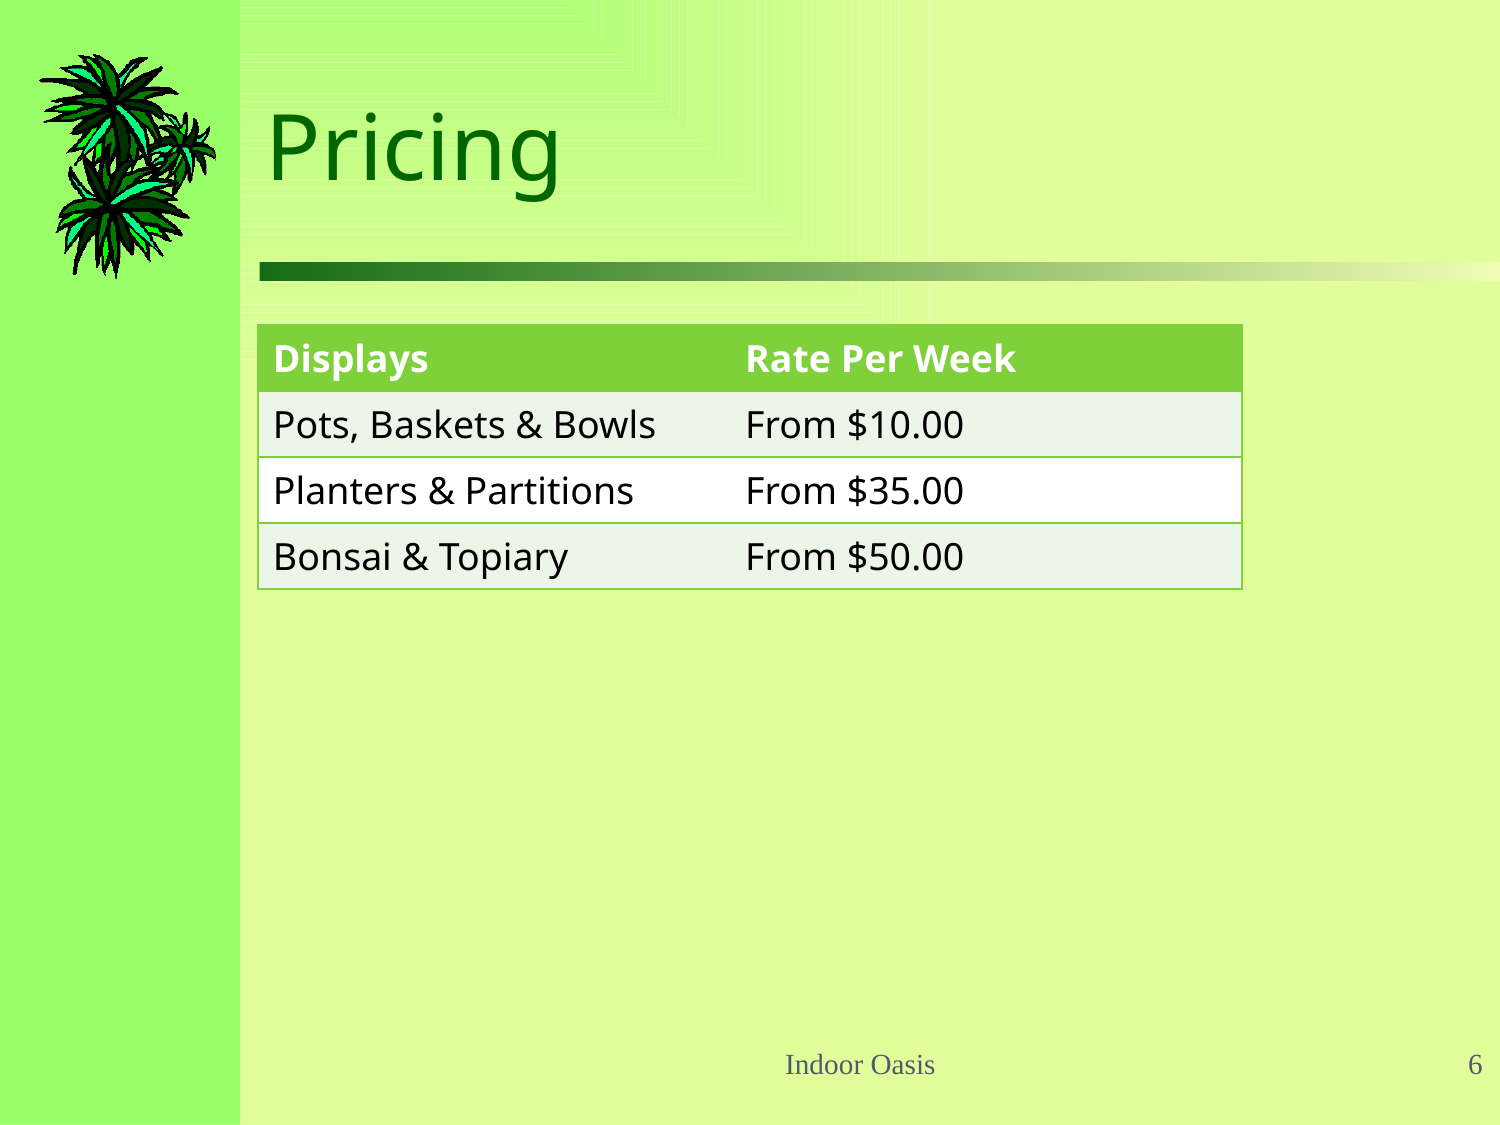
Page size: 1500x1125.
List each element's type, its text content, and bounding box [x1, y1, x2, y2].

slide_number 6 [1185, 1024, 1499, 1101]
table_header Rate Per Week [730, 326, 1241, 390]
table_cell From $10.00 [730, 392, 1241, 456]
table_cell Pots, Baskets & Bowls [259, 392, 730, 456]
footer Indoor Oasis [622, 1024, 1099, 1101]
table_header Displays [259, 326, 730, 390]
table_cell From $50.00 [730, 524, 1241, 588]
table_cell From $35.00 [730, 458, 1241, 522]
title Pricing [250, 49, 1492, 238]
table_cell Planters & Partitions [259, 458, 730, 522]
picture [39, 54, 216, 279]
table_cell Bonsai & Topiary [259, 524, 730, 588]
